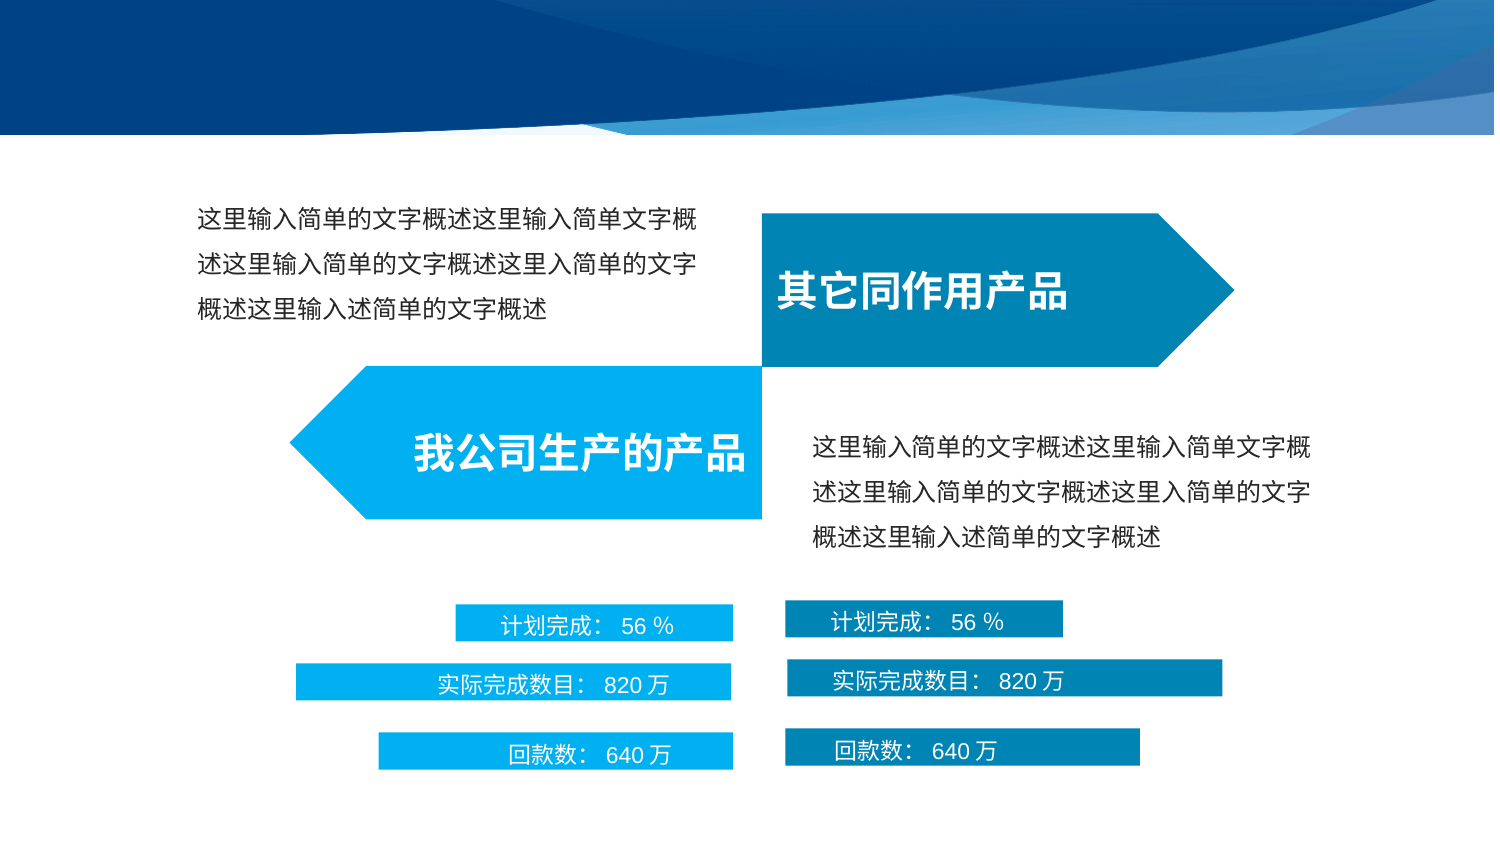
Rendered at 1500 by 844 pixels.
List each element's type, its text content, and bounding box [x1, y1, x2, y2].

text_box [453, 602, 735, 643]
text_box 其它同作用产品 [761, 257, 1164, 323]
text_box [785, 657, 1225, 699]
text_box 回款数：640万 [819, 729, 1014, 772]
text_box 计划完成：56％ [815, 600, 1020, 643]
text_box [783, 598, 1065, 640]
text_box [783, 726, 1142, 768]
text_box 计划完成：56％ [486, 604, 690, 647]
text_box [294, 661, 733, 703]
text_box 这里输入简单的文字概述这里输入简单文字概 述这里输入简单的文字概述这里入简单的文字 概述这里输入述简单的文字概述 [797, 409, 1329, 559]
text_box [287, 363, 765, 522]
text_box 实际完成数目：820万 [422, 663, 686, 706]
text_box 这里输入简单的文字概述这里输入简单文字概 述这里输入简单的文字概述这里入简单的文字 概述这里输入述简单的文字概述 [183, 181, 715, 331]
text_box [377, 730, 735, 772]
text_box 我公司生产的产品 [360, 419, 762, 485]
picture [0, 0, 1494, 135]
text_box 回款数：640万 [493, 733, 688, 776]
text_box 实际完成数目：820万 [817, 659, 1081, 702]
text_box [759, 211, 1237, 370]
